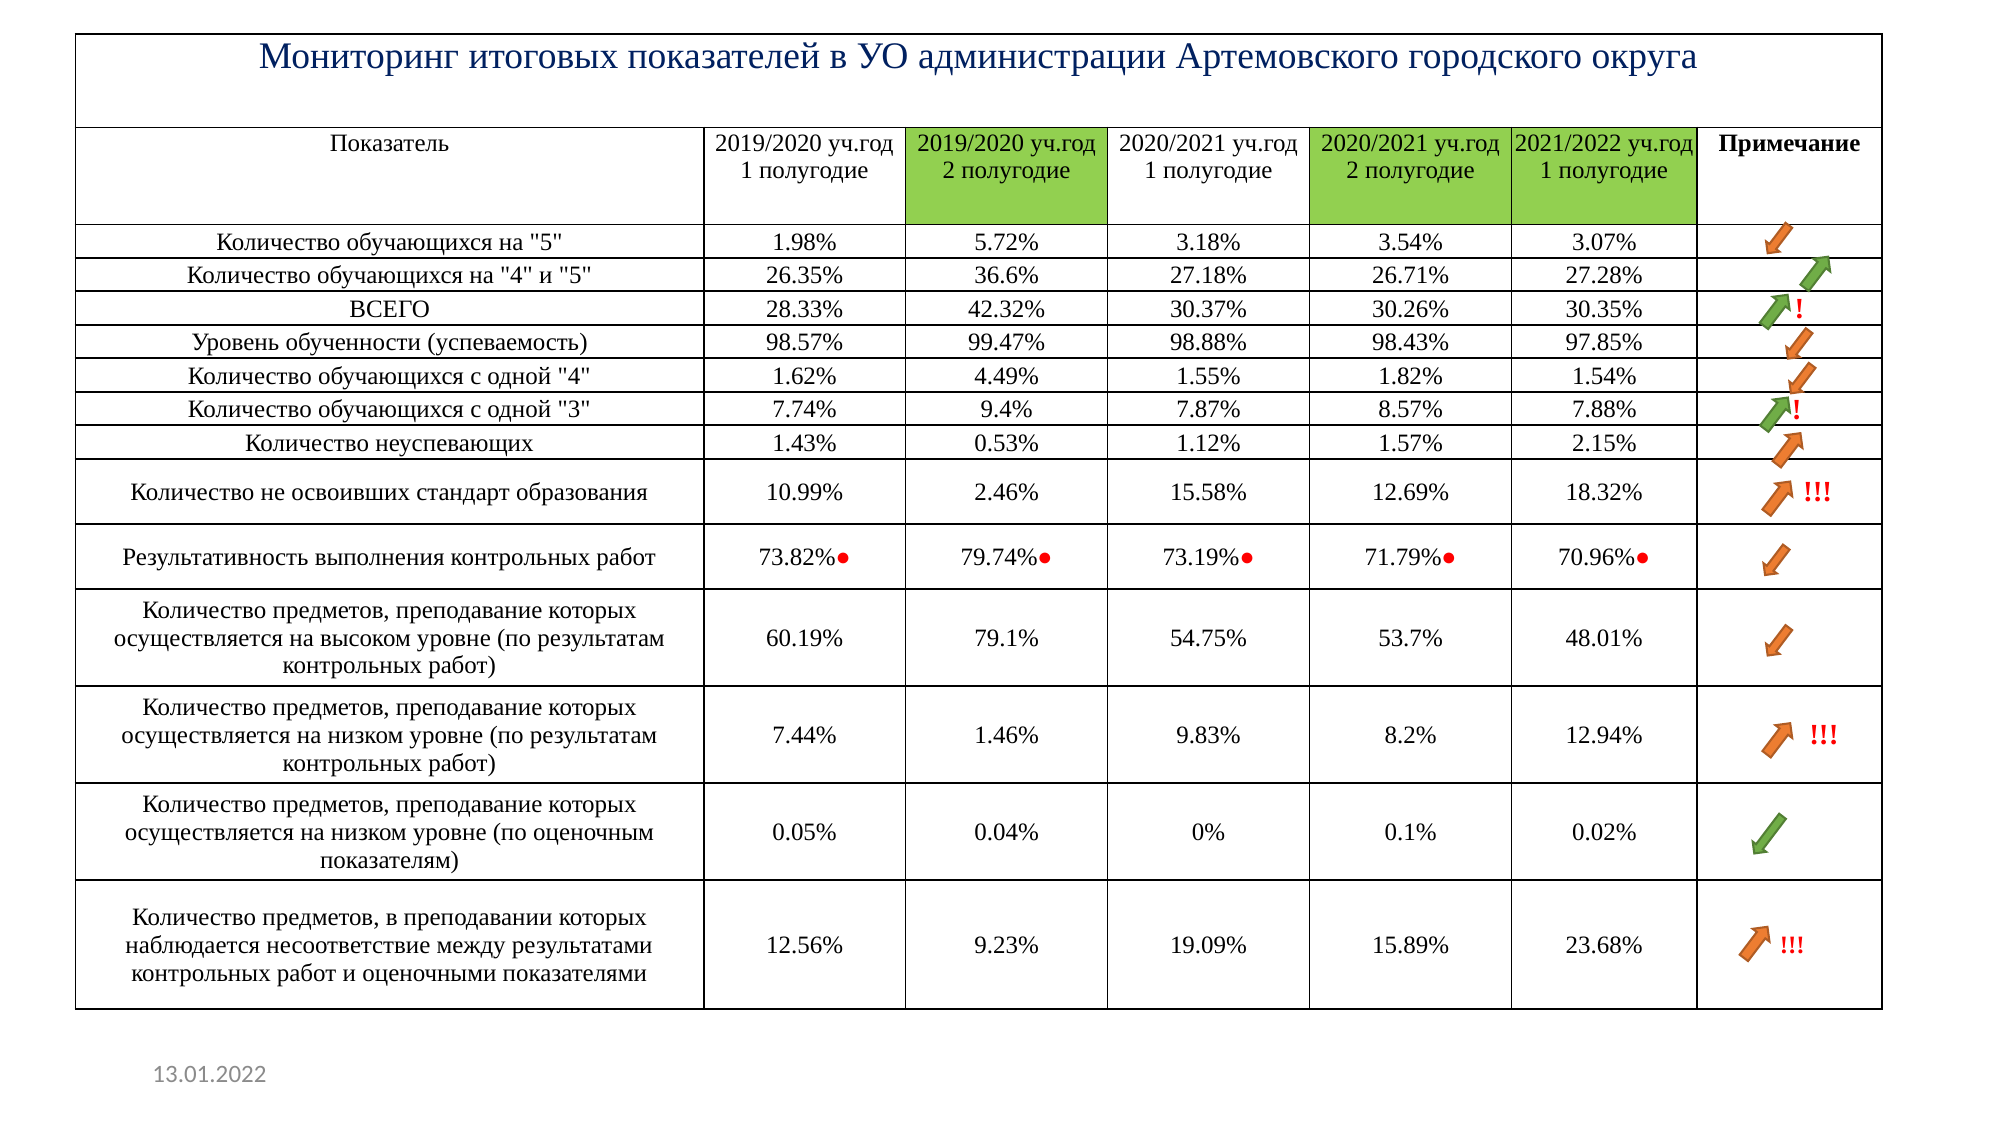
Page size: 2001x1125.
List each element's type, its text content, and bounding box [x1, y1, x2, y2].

table_cell 26.71% [1310, 259, 1511, 290]
table_cell 2020/2021 уч.год 1 полугодие [1108, 128, 1309, 224]
table_cell [1698, 426, 1881, 458]
table_cell 70.96%● [1512, 525, 1696, 588]
text_box [1764, 623, 1794, 657]
table_cell 27.28% [1512, 259, 1696, 290]
table_cell Уровень обученности (успеваемость) [76, 326, 703, 357]
table_cell 7.88% [1512, 393, 1696, 424]
table_cell 0% [1108, 784, 1309, 879]
table_cell 53.7% [1310, 590, 1511, 685]
text_box [1762, 543, 1792, 577]
table_cell 12.69% [1310, 460, 1511, 523]
table_cell !!! [1698, 687, 1881, 782]
table_cell 15.89% [1310, 881, 1511, 1008]
table_cell [1698, 784, 1881, 879]
table_cell 0.05% [705, 784, 905, 879]
table_cell Количество предметов, преподавание которых осуществляется на низком уровне (по результатам контрольных работ) [76, 687, 703, 782]
table_cell 7.74% [705, 393, 905, 424]
text_box [1784, 326, 1814, 360]
table_cell 12.56% [705, 881, 905, 1008]
table_cell 54.75% [1108, 590, 1309, 685]
table_cell 1.54% [1512, 359, 1696, 391]
table_cell 98.57% [705, 326, 905, 357]
table_cell [1698, 359, 1881, 391]
table_cell 1.46% [906, 687, 1107, 782]
table_cell 8.57% [1310, 393, 1511, 424]
table_cell [1799, 326, 1881, 357]
table_cell Количество предметов, преподавание которых осуществляется на высоком уровне (по результатам контрольных работ) [76, 590, 703, 685]
text_box [1738, 925, 1771, 963]
table_cell 3.54% [1310, 225, 1511, 257]
table_cell 0.02% [1512, 784, 1696, 879]
table_cell ! [1698, 292, 1881, 324]
table_cell 28.33% [705, 292, 905, 324]
table_cell 2019/2020 уч.год 2 полугодие [906, 128, 1107, 224]
table_cell 26.35% [705, 259, 905, 290]
text_box [1758, 293, 1791, 331]
table_cell Количество неуспевающих [76, 426, 703, 458]
table_cell 18.32% [1512, 460, 1696, 523]
table_cell 48.01% [1512, 590, 1696, 685]
table_cell [1698, 225, 1881, 257]
table_cell 98.88% [1108, 326, 1309, 357]
table_cell ! [1698, 393, 1881, 424]
table_cell 1.82% [1310, 359, 1511, 391]
text_box [1798, 255, 1832, 293]
table_cell Количество предметов, преподавание которых осуществляется на низком уровне (по оценочным показателям) [76, 784, 703, 879]
table_cell 15.58% [1108, 460, 1309, 523]
table_cell 98.43% [1310, 326, 1511, 357]
table_cell [1698, 590, 1881, 685]
text_box [1758, 396, 1792, 434]
text_box [1760, 722, 1794, 759]
table_cell 9.23% [906, 881, 1107, 1008]
table_cell Примечание [1698, 128, 1881, 224]
table_cell 1.55% [1108, 359, 1309, 391]
table_cell 99.47% [906, 326, 1107, 357]
table_cell 1.98% [705, 225, 905, 257]
table_cell 1.43% [705, 426, 905, 458]
text_box [1751, 812, 1788, 855]
table_cell 0.04% [906, 784, 1107, 879]
text_box [1764, 221, 1794, 255]
table_cell 7.87% [1108, 393, 1309, 424]
table_cell 3.07% [1512, 225, 1696, 257]
table_cell Количество не освоивших стандарт образования [76, 460, 703, 523]
table_cell 9.4% [906, 393, 1107, 424]
table_cell 79.1% [906, 590, 1107, 685]
table_cell 79.74%● [906, 525, 1107, 588]
table_cell 73.82%● [705, 525, 905, 588]
table_cell 36.6% [906, 259, 1107, 290]
table_cell 8.2% [1310, 687, 1511, 782]
table_cell 2020/2021 уч.год 2 полугодие [1310, 128, 1511, 224]
table_cell 7.44% [705, 687, 905, 782]
table_cell 2.46% [906, 460, 1107, 523]
table_cell !!! [1698, 460, 1881, 523]
table_cell 30.37% [1108, 292, 1309, 324]
table_cell 1.12% [1108, 426, 1309, 458]
text_box [1771, 432, 1804, 469]
table_cell 3.18% [1108, 225, 1309, 257]
table_cell Результативность выполнения контрольных работ [76, 525, 703, 588]
table_cell 9.83% [1108, 687, 1309, 782]
table_cell 1.62% [705, 359, 905, 391]
table_cell [1698, 259, 1815, 290]
table_cell Количество обучающихся с одной "3" [76, 393, 703, 424]
table_cell 97.85% [1512, 326, 1696, 357]
table_header Мониторинг итоговых показателей в УО администрации Артемовского городского округа [76, 35, 1881, 127]
table_cell 73.19%● [1108, 525, 1309, 588]
table_cell 4.49% [906, 359, 1107, 391]
table_cell 2019/2020 уч.год 1 полугодие [705, 128, 905, 224]
table_cell 0.53% [906, 426, 1107, 458]
table_cell Количество обучающихся с одной "4" [76, 359, 703, 391]
table_cell !!! [1698, 881, 1881, 1008]
table_cell 23.68% [1512, 881, 1696, 1008]
table_cell [1698, 525, 1881, 588]
table_cell 60.19% [705, 590, 905, 685]
table_cell Количество предметов, в преподавании которых наблюдается несоответствие между результатами контрольных работ и оценочными показателями [76, 881, 703, 1008]
table_cell 2.15% [1512, 426, 1696, 458]
text_box [1788, 361, 1817, 395]
table_cell 0.1% [1310, 784, 1511, 879]
table_cell 27.18% [1108, 259, 1309, 290]
table_cell 1.57% [1310, 426, 1511, 458]
table_cell 42.32% [906, 292, 1107, 324]
table_cell [1812, 259, 1881, 290]
table_cell 19.09% [1108, 881, 1309, 1008]
table_cell 71.79%● [1310, 525, 1511, 588]
table_cell Показатель [76, 128, 703, 224]
table_cell ВСЕГО [76, 292, 703, 324]
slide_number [137, 1042, 588, 1103]
table_cell 30.35% [1512, 292, 1696, 324]
text_box [1760, 480, 1794, 518]
table_cell 10.99% [705, 460, 905, 523]
table_cell 5.72% [906, 225, 1107, 257]
table_cell [1698, 326, 1805, 357]
table_cell 12.94% [1512, 687, 1696, 782]
table_cell 2021/2022 уч.год 1 полугодие [1512, 128, 1696, 224]
table_cell Количество обучающихся на "5" [76, 225, 703, 257]
table_cell 30.26% [1310, 292, 1511, 324]
table_cell Количество обучающихся на "4" и "5" [76, 259, 703, 290]
